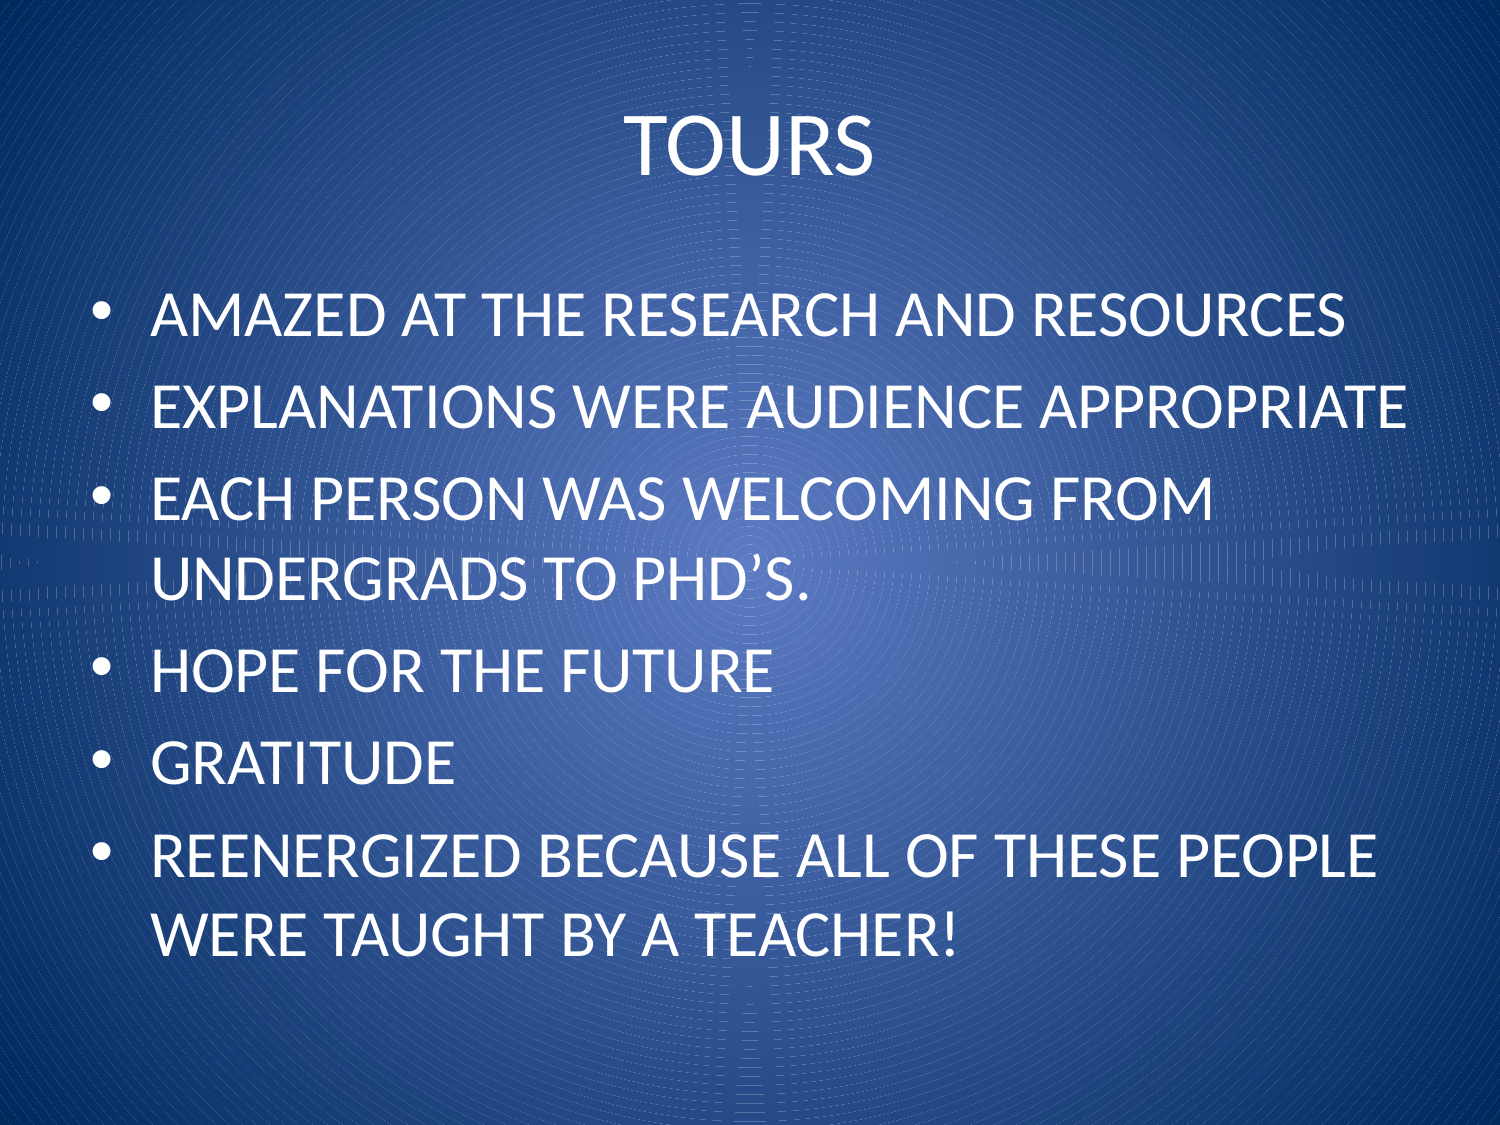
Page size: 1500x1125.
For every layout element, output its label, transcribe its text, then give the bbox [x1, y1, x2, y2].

list AMAZED AT THE RESEARCH AND RESOURCES EXPLANATIONS WERE AUDIENCE APPROPRIATE EACH PERSON WAS WELCOMING FROM UNDERGRADS TO PHD’S. HOPE FOR THE FUTURE GRATITUDE REENERGIZED BECAUSE ALL OF THESE PEOPLE WERE TAUGHT BY A TEACHER! [75, 262, 1425, 1005]
title TOURS [75, 45, 1425, 233]
